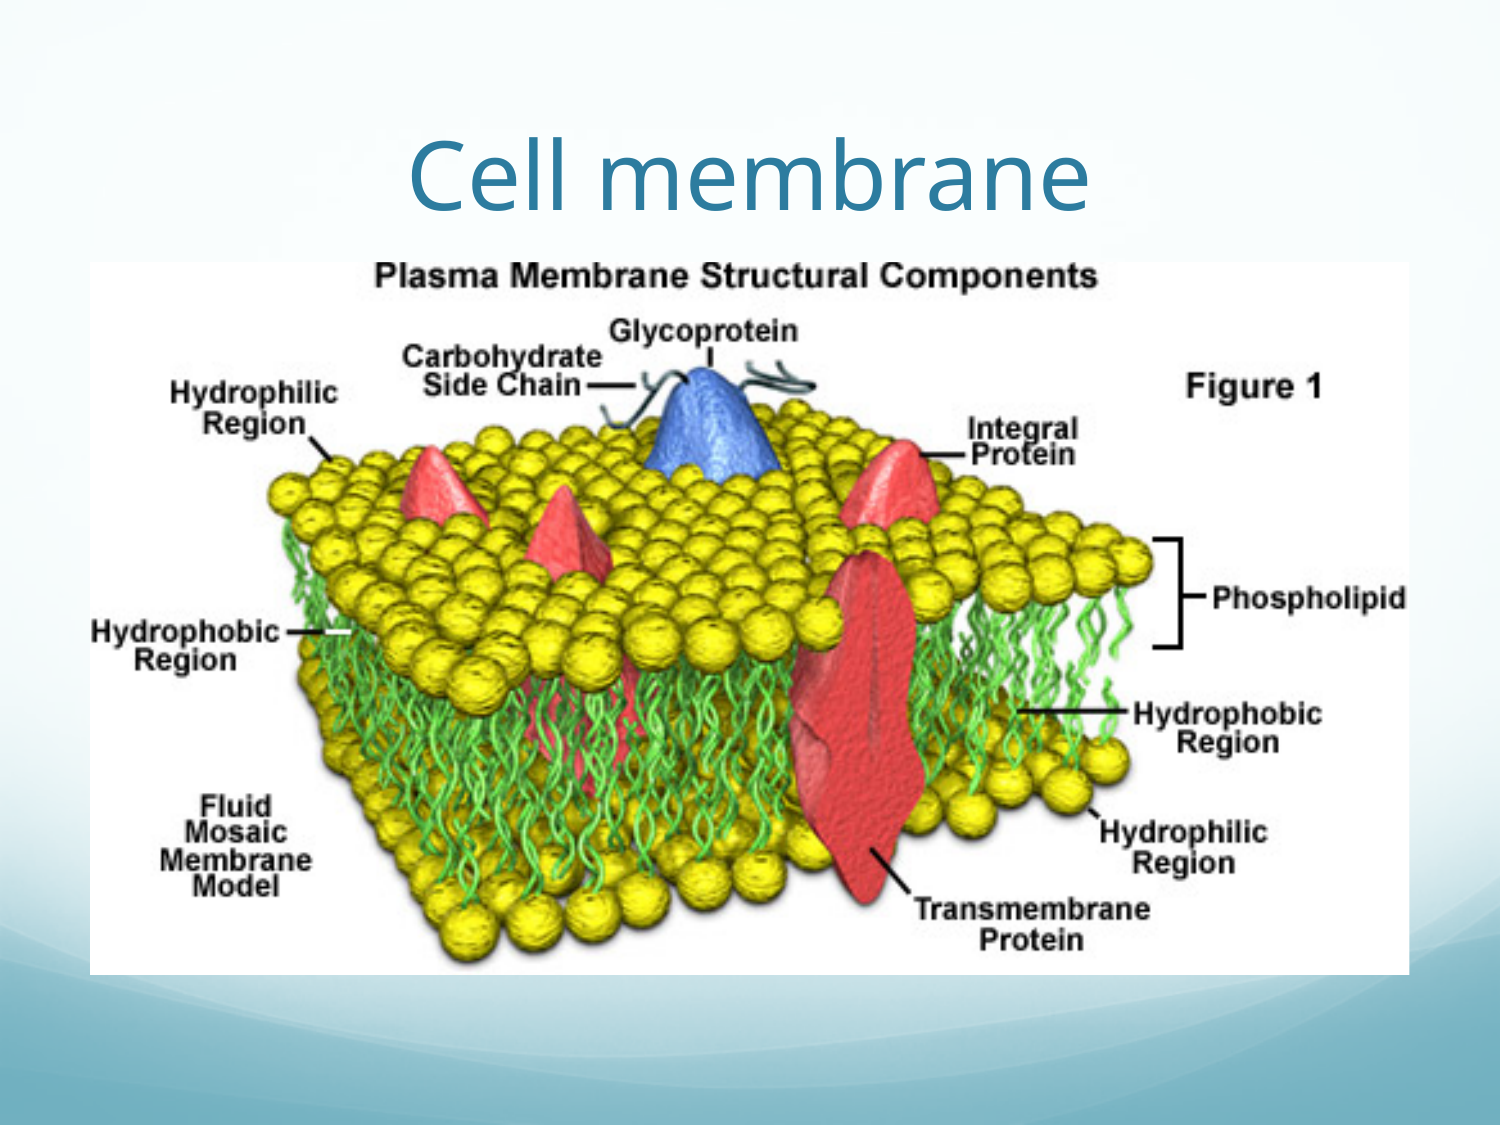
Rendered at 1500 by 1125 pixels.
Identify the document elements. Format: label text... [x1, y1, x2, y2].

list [89, 261, 1410, 976]
title Cell membrane [90, 17, 1410, 237]
